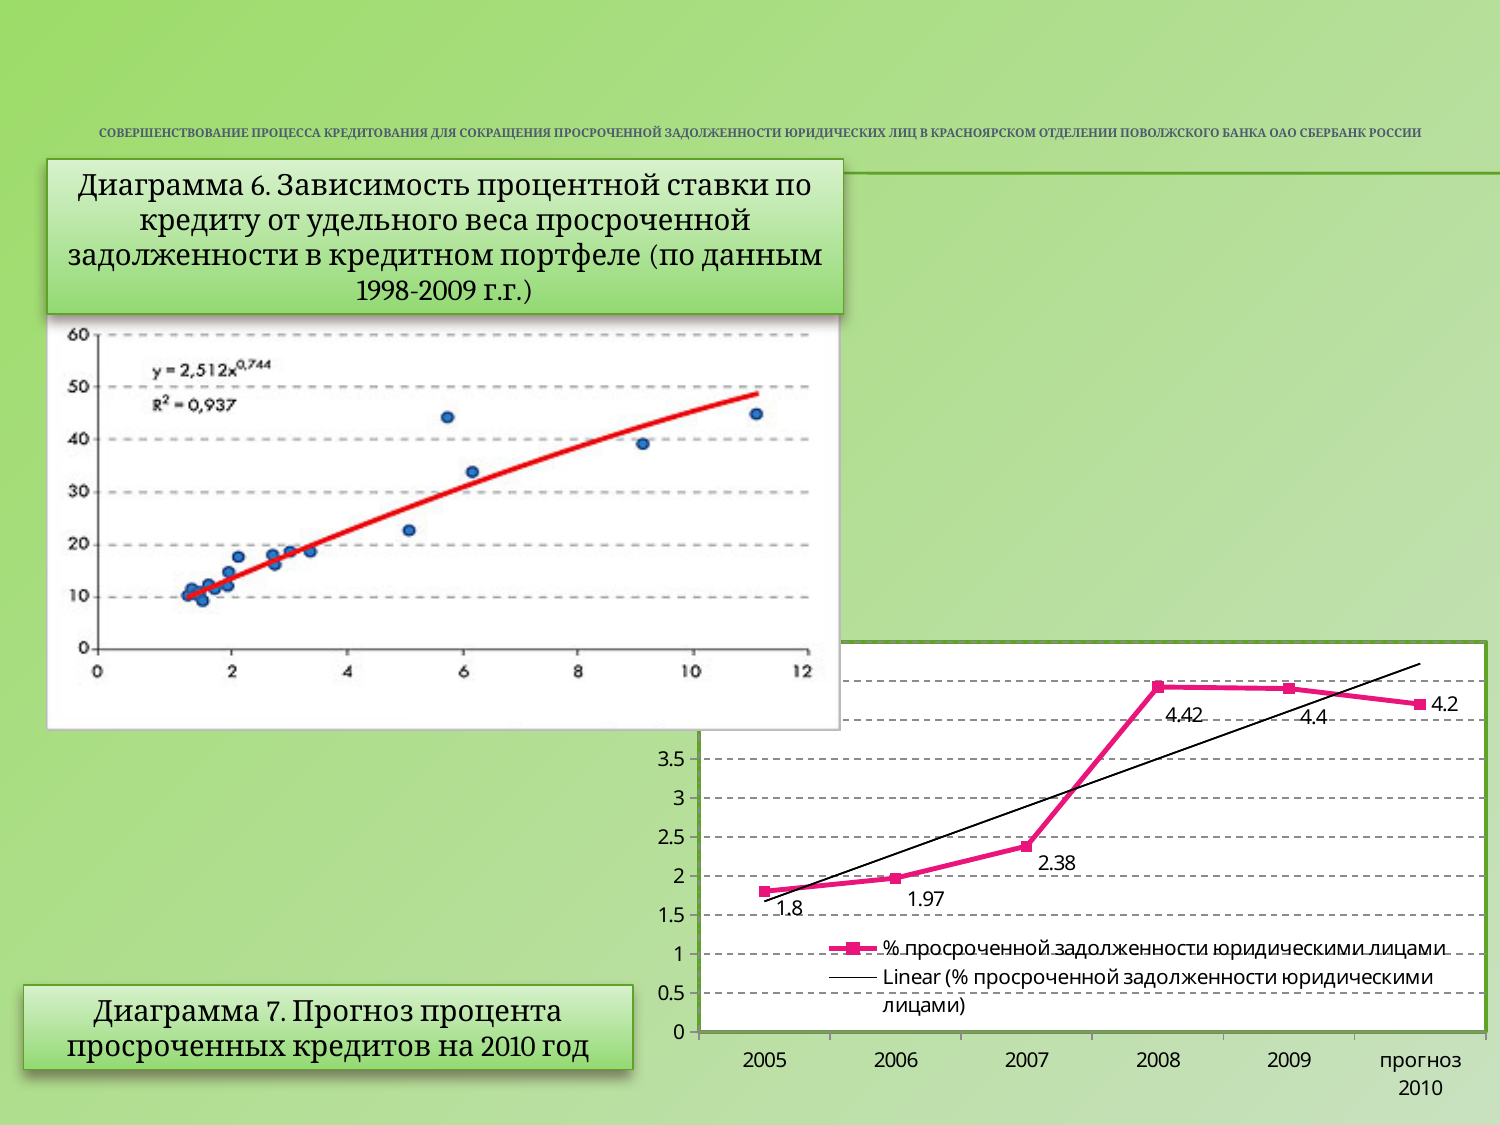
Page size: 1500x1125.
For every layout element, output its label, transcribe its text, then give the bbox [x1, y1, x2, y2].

title Совершенствование процесса кредитования для сокращения просроченной задолженности юридических лиц в Красноярском отделении Поволжского банка ОАО Сбербанк России [46, 117, 1472, 207]
chart [632, 620, 1500, 1102]
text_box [46, 175, 844, 731]
text_box Диаграмма 7. Прогноз процента просроченных кредитов на 2010 год [23, 984, 622, 1070]
